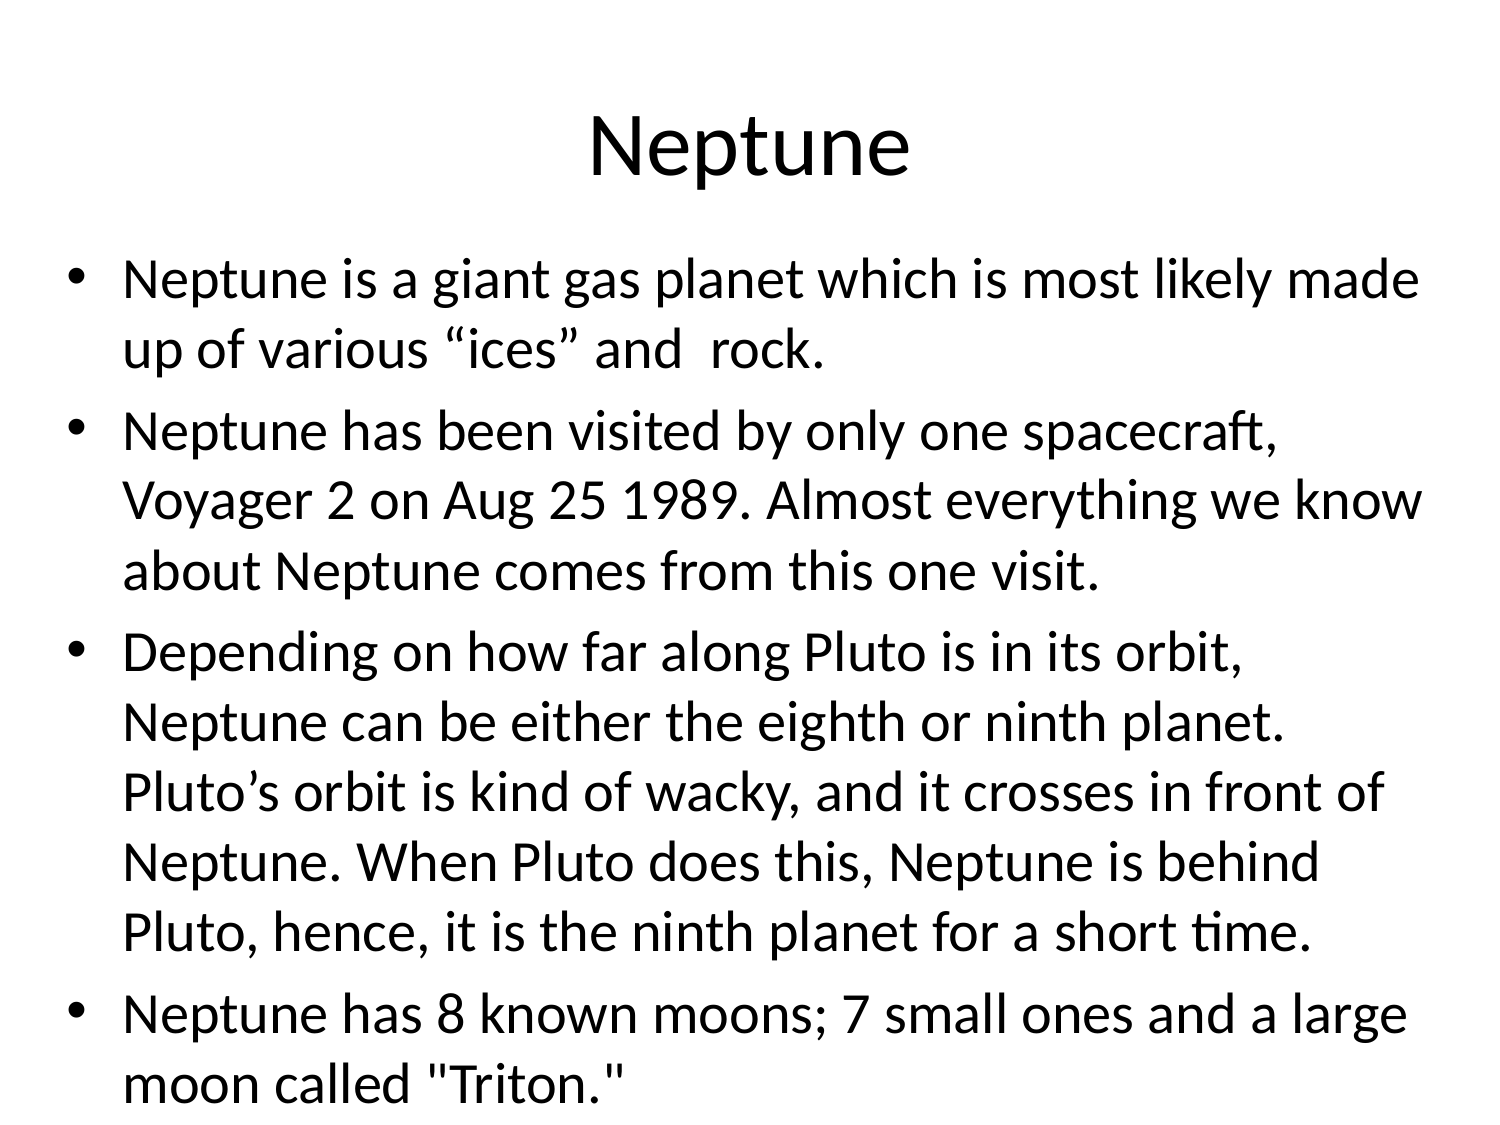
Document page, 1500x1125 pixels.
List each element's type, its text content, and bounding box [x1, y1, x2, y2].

title Neptune [75, 45, 1425, 232]
list Neptune is a giant gas planet which is most likely made up of various “ices” and rock. Neptune has been visited by only one spacecraft, Voyager 2 on Aug 25 1989. Almost everything we know about Neptune comes from this one visit. Depending on how far along Pluto is in its orbit, Neptune can be either the eighth or ninth planet. Pluto’s orbit is kind of wacky, and it crosses in front of Neptune. When Pluto does this, Neptune is behind Pluto, hence, it is the ninth planet for a short time. Neptune has 8 known moons; 7 small ones and a large moon called "Triton." [51, 232, 1462, 1125]
